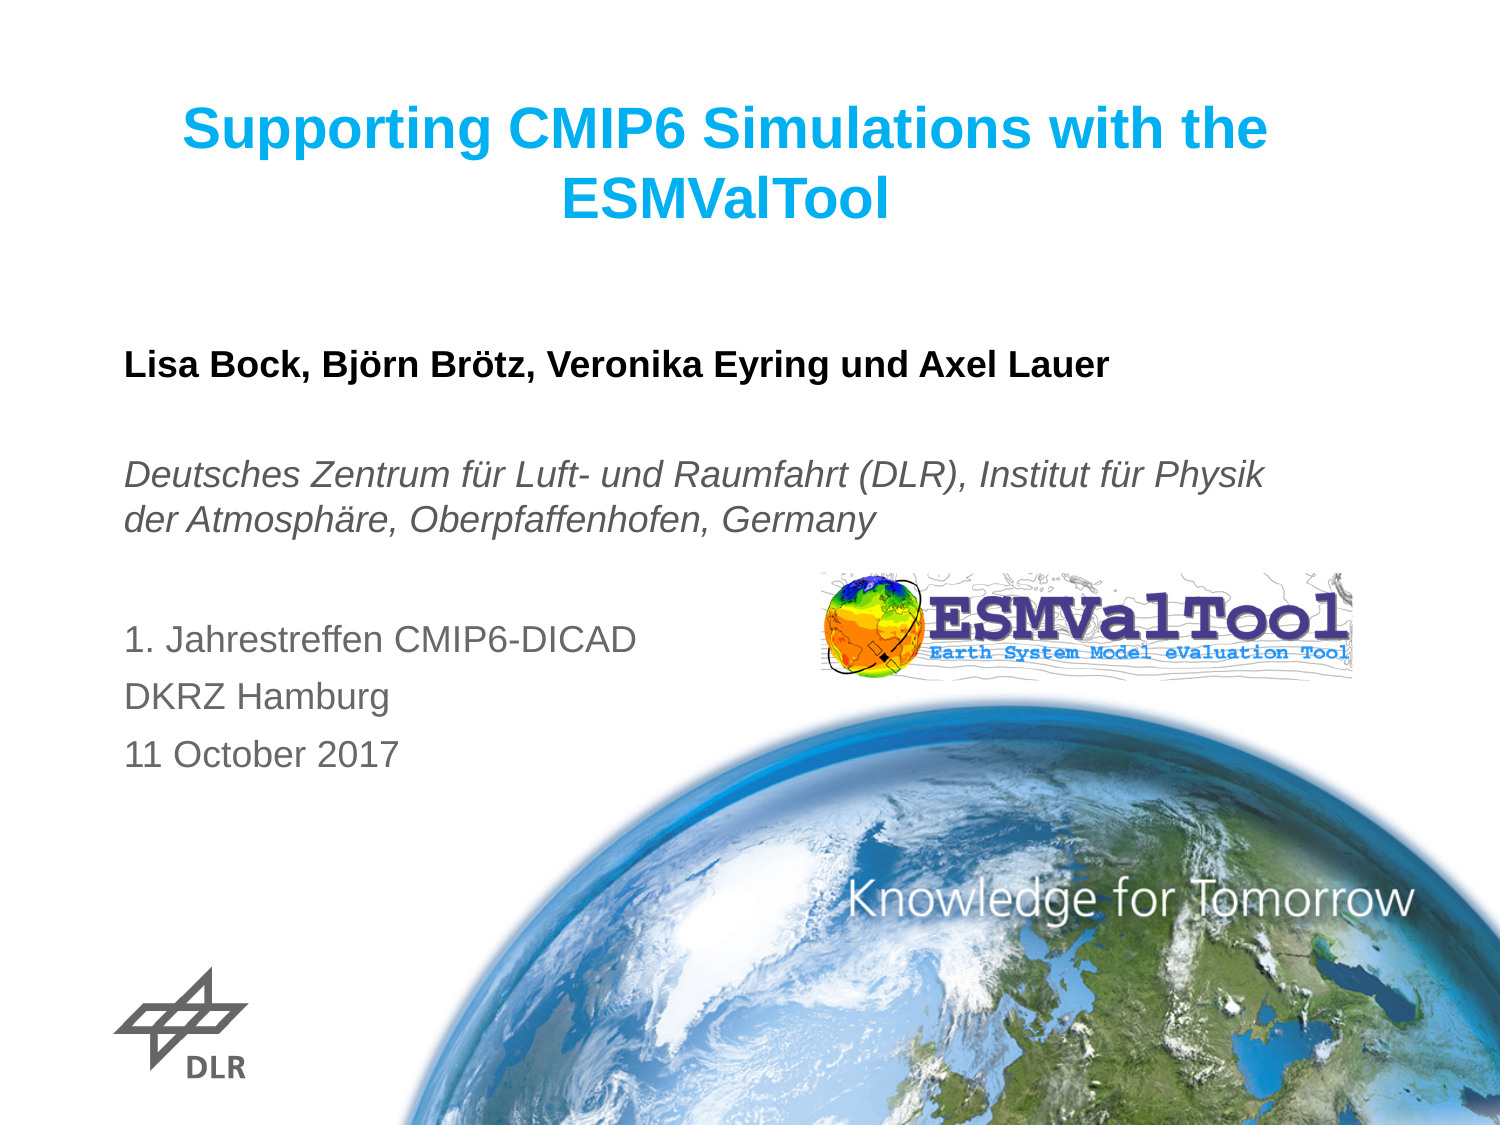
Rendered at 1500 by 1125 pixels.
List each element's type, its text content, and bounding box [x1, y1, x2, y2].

picture [0, 0, 1500, 1125]
title Supporting CMIP6 Simulations with the ESMValTool [123, 89, 1329, 244]
subtitle Lisa Bock, Björn Brötz, Veronika Eyring und Axel Lauer Deutsches Zentrum für Luft- und Raumfahrt (DLR), Institut für Physik der Atmosphäre, Oberpfaffenhofen, Germany 1. Jahrestreffen CMIP6-DICAD DKRZ Hamburg 11 October 2017 [123, 339, 1329, 445]
